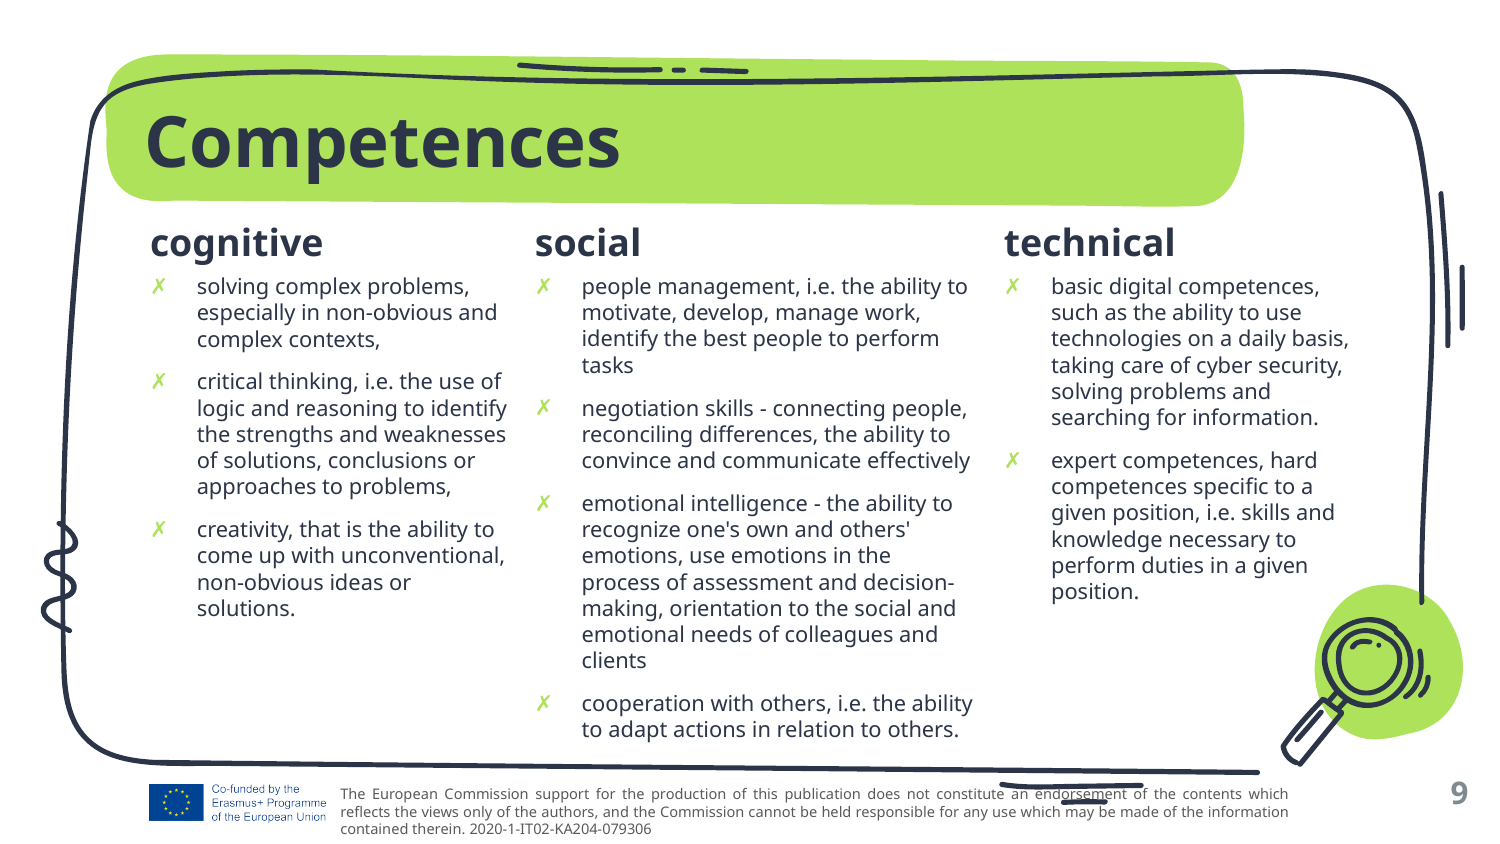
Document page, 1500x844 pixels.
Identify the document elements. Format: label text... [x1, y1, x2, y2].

text_box social people management, i.e. the ability to motivate, develop, manage work, identify the best people to perform tasks negotiation skills - connecting people, reconciling differences, the ability to convince and communicate effectively emotional intelligence - the ability to recognize one's own and others' emotions, use emotions in the process of assessment and decision-making, orientation to the social and emotional needs of colleagues and clients cooperation with others, i.e. the ability to adapt actions in relation to others. [534, 219, 976, 725]
title Competences [144, 112, 1200, 178]
text_box technical basic digital competences, such as the ability to use technologies on a daily basis, taking care of cyber security, solving problems and searching for information. expert competences, hard competences specific to a given position, i.e. skills and knowledge necessary to perform duties in a given position. [1004, 219, 1366, 725]
text_box [1403, 648, 1424, 700]
list cognitive solving complex problems, especially in non-obvious and complex contexts, critical thinking, i.e. the use of logic and reasoning to identify the strengths and weaknesses of solutions, conclusions or approaches to problems, creativity, that is the ability to come up with unconventional, non-obvious ideas or solutions. [149, 219, 511, 677]
text_box [1418, 674, 1431, 698]
slide_number 9 [1378, 769, 1469, 820]
text_box [1366, 617, 1414, 709]
picture [149, 784, 326, 823]
text_box [1280, 725, 1336, 767]
